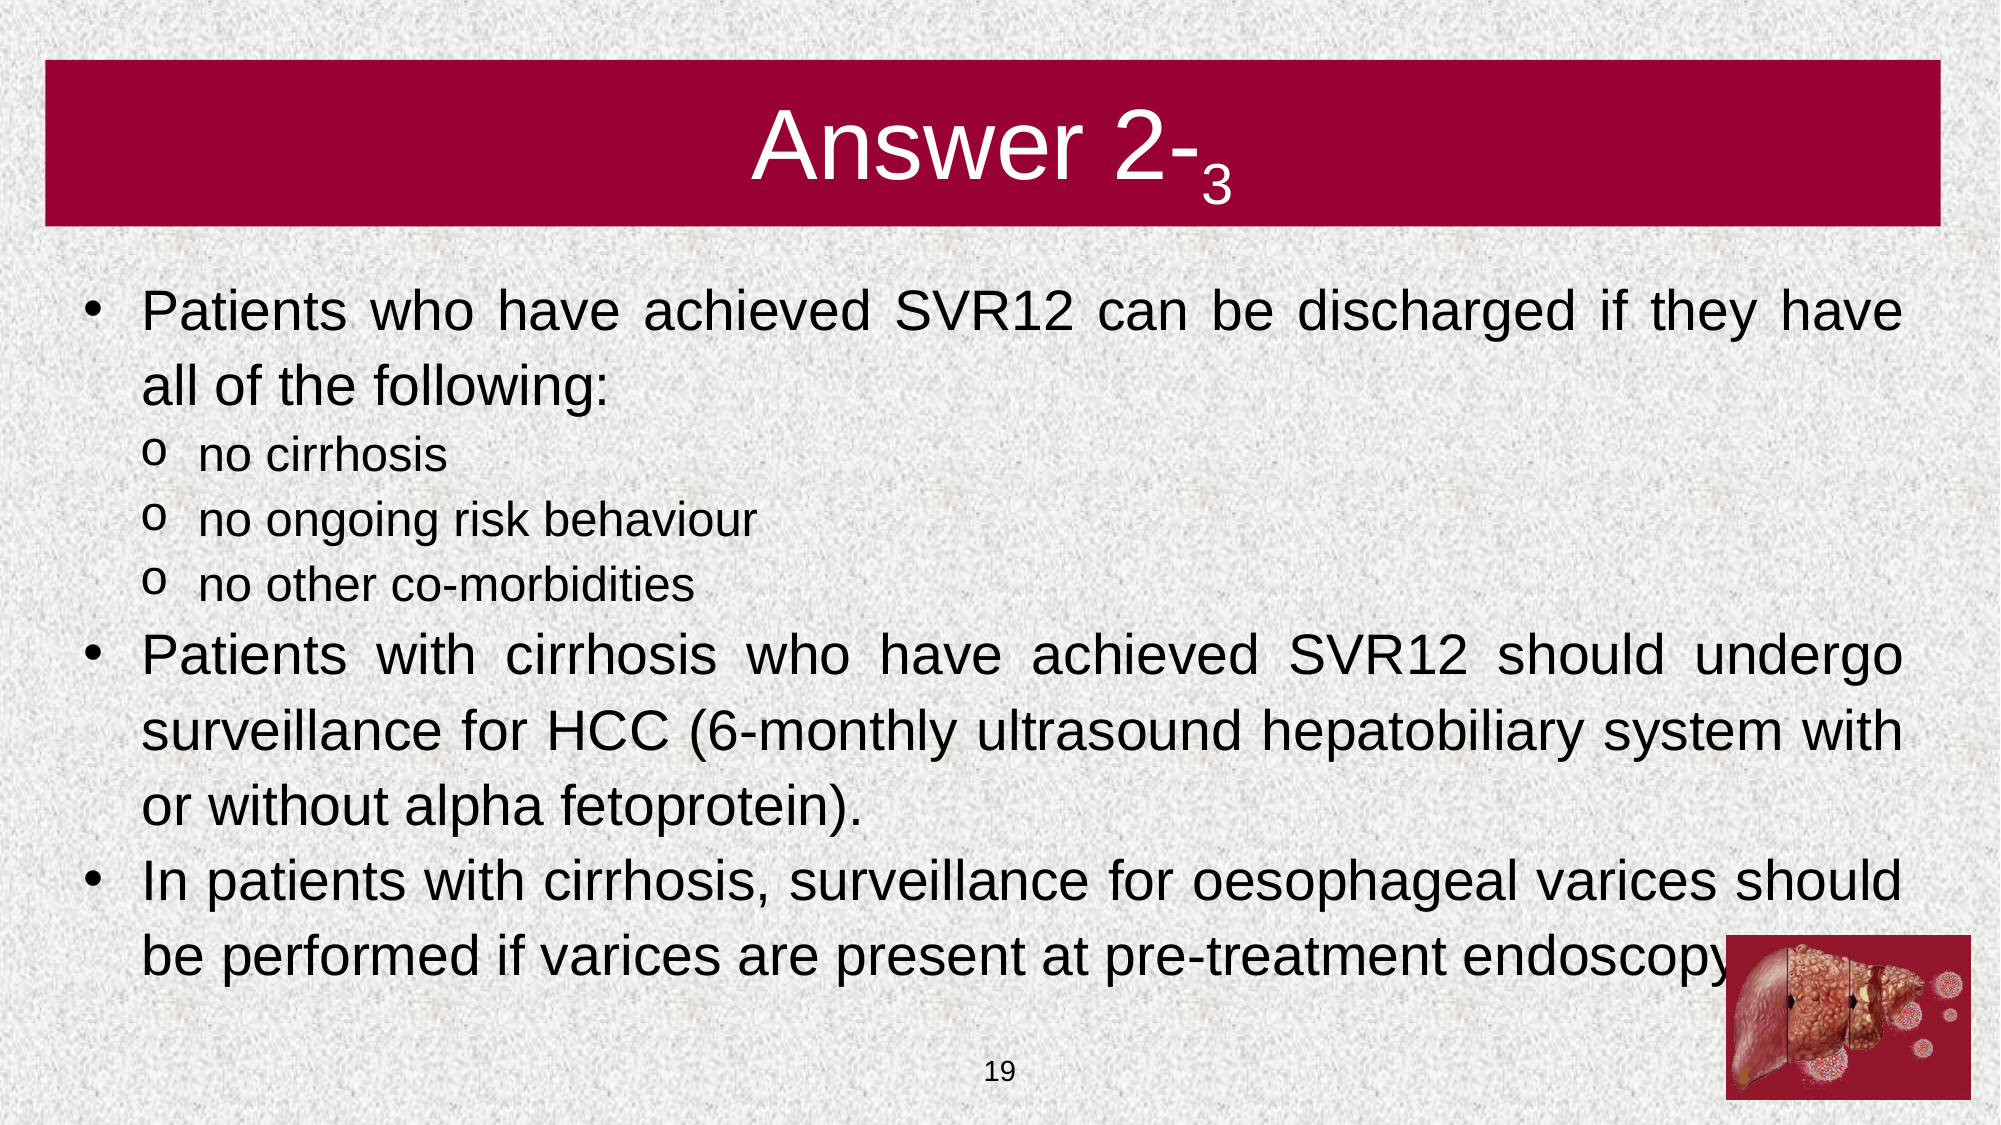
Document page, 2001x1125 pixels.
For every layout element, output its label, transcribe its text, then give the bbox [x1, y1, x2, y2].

title Answer 2-3 [45, 59, 1941, 227]
list Patients who have achieved SVR12 can be discharged if they have all of the following: no cirrhosis no ongoing risk behaviour no other co-morbidities Patients with cirrhosis who have achieved SVR12 should undergo surveillance for HCC (6-monthly ultrasound hepatobiliary system with or without alpha fetoprotein). In patients with cirrhosis, surveillance for oesophageal varices should be performed if varices are present at pre-treatment endoscopy. [68, 259, 1920, 1066]
slide_number 19 [774, 1039, 1225, 1100]
picture [0, 0, 2001, 1125]
